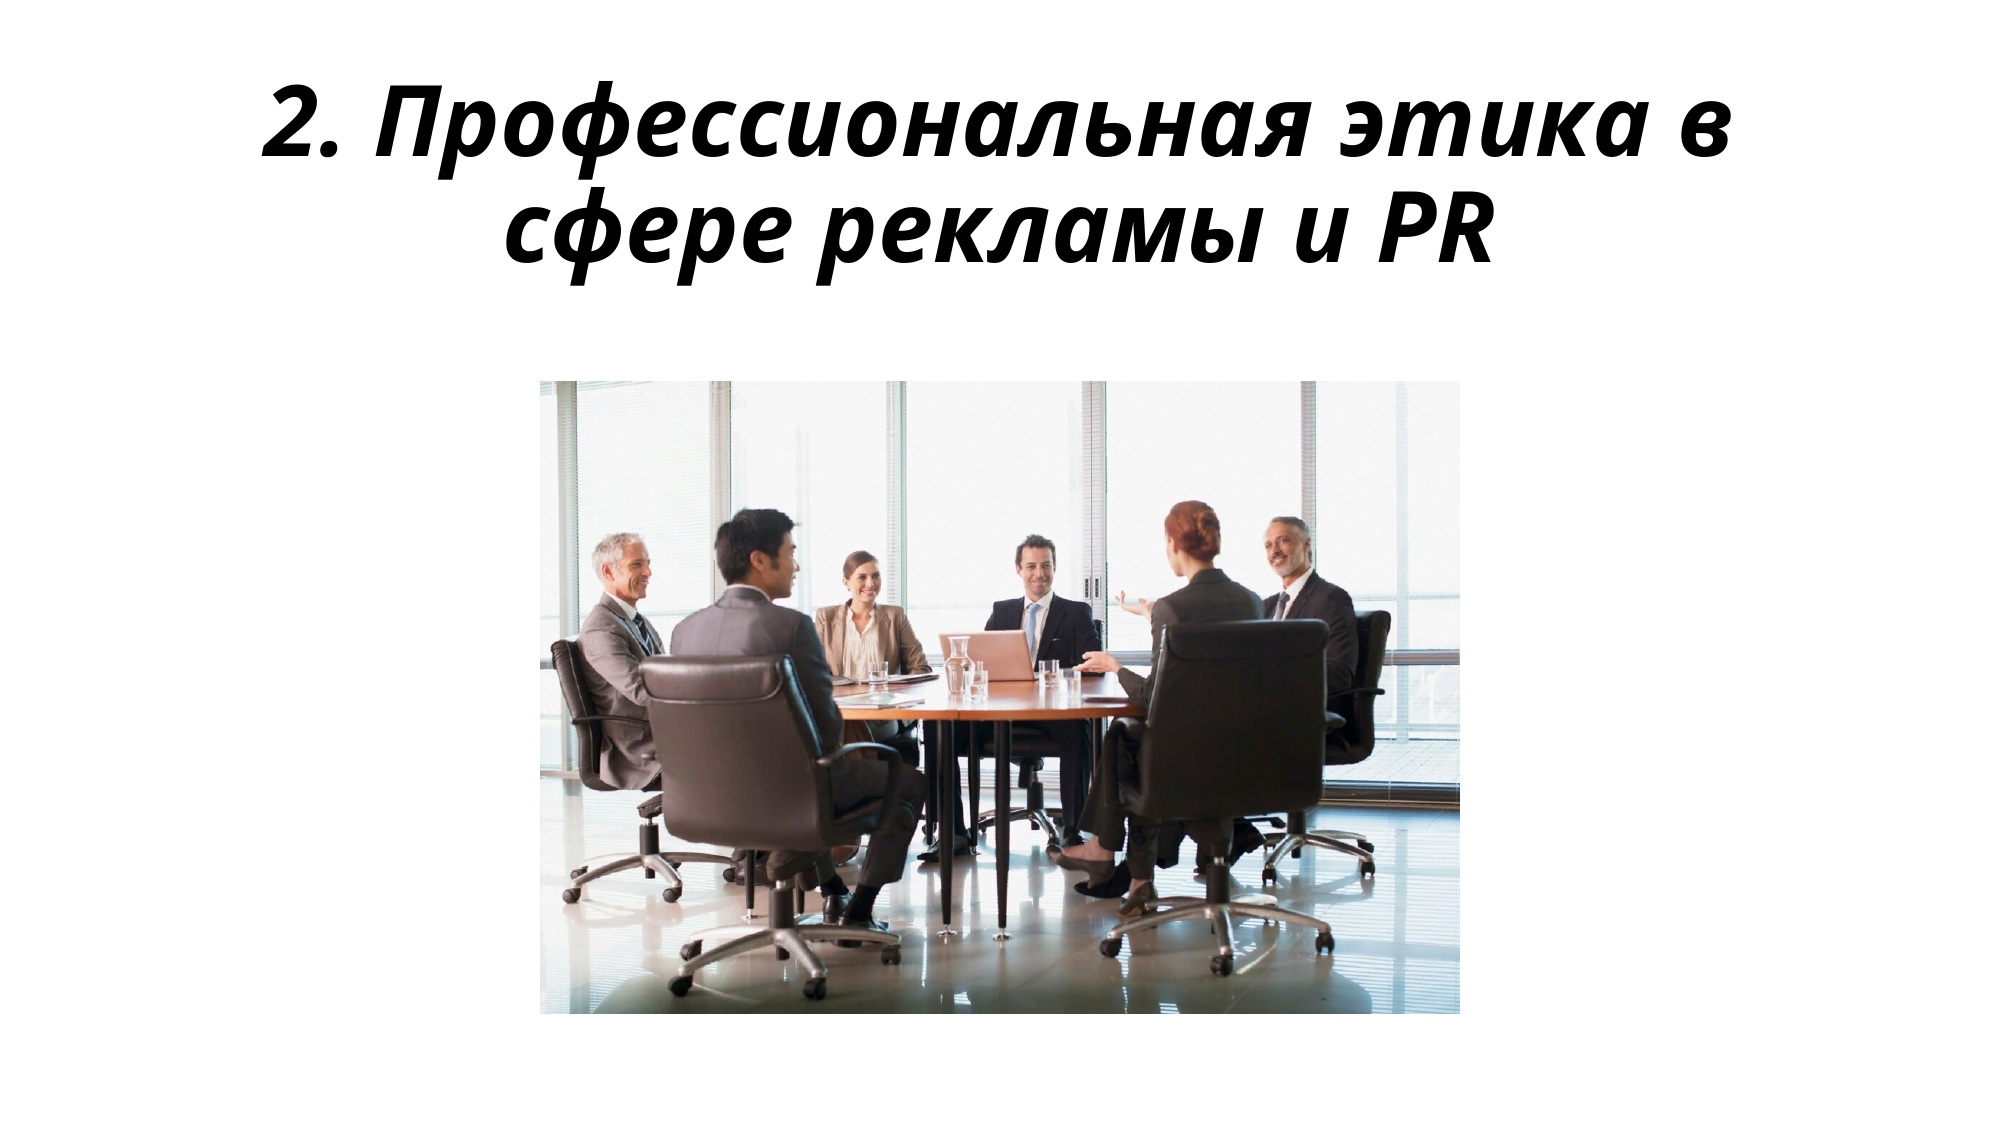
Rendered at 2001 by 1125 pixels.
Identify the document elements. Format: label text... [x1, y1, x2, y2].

title 2. Профессиональная этика в сфере рекламы и PR [137, 59, 1863, 383]
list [540, 381, 1459, 1014]
